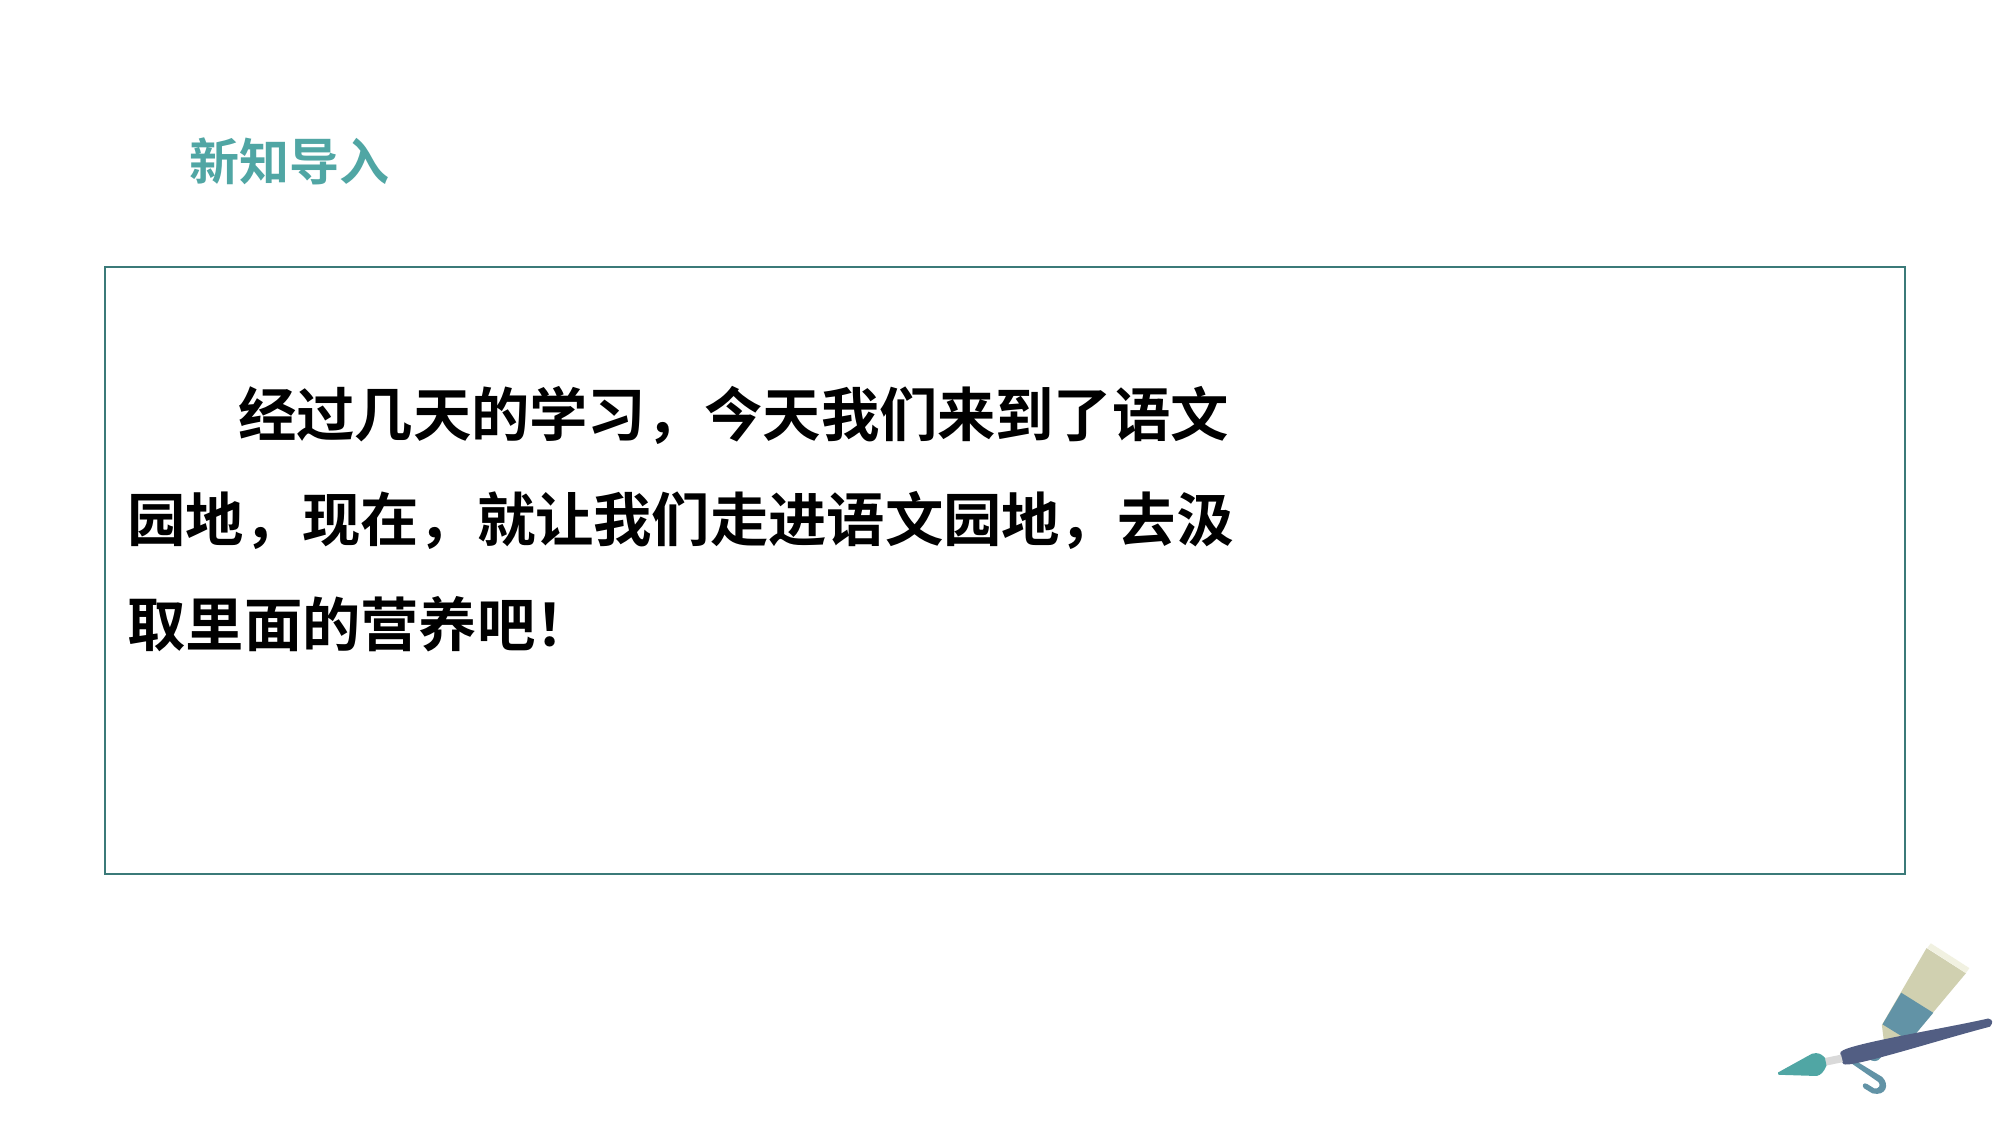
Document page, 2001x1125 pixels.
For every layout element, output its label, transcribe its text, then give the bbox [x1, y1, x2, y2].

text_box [1811, 945, 1974, 1125]
text_box [104, 266, 1906, 875]
text_box 新知导入 [174, 123, 405, 199]
